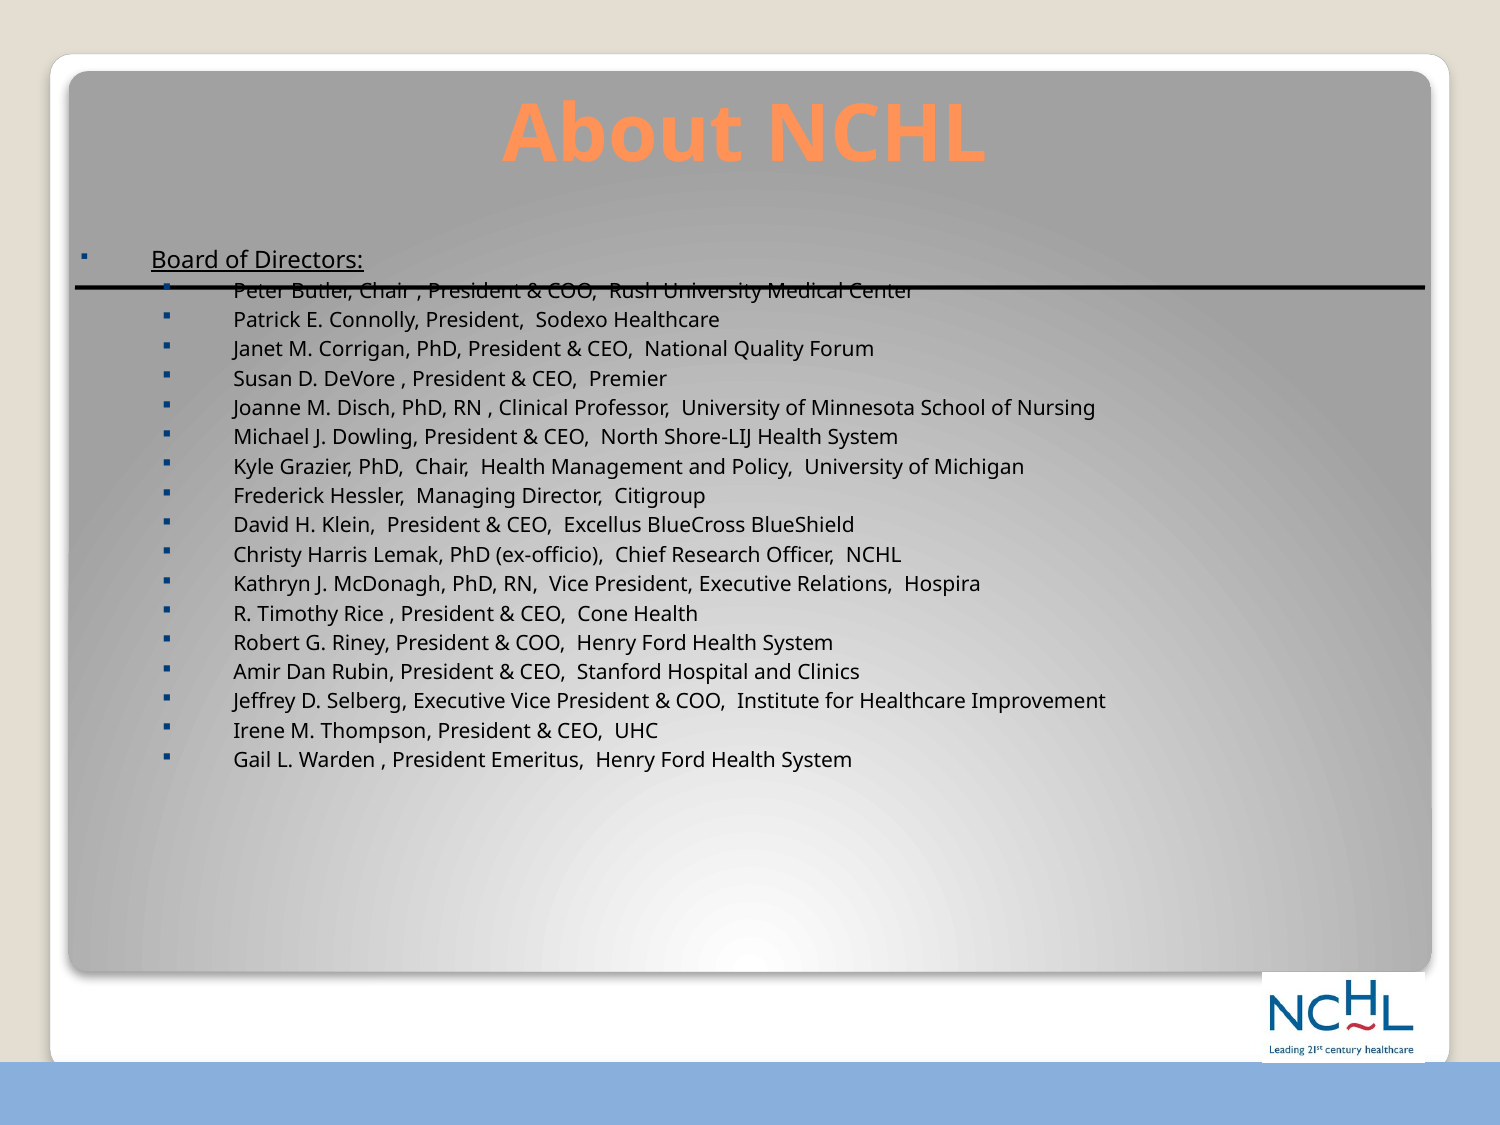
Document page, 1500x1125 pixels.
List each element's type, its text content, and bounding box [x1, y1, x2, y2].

list About NCHL Board of Directors: Peter Butler, Chair , President & COO, Rush University Medical Center Patrick E. Connolly, President, Sodexo Healthcare Janet M. Corrigan, PhD, President & CEO, National Quality Forum Susan D. DeVore , President & CEO, Premier Joanne M. Disch, PhD, RN , Clinical Professor, University of Minnesota School of Nursing Michael J. Dowling, President & CEO, North Shore-LIJ Health System Kyle Grazier, PhD, Chair, Health Management and Policy, University of Michigan Frederick Hessler, Managing Director, Citigroup David H. Klein, President & CEO, Excellus BlueCross BlueShield Christy Harris Lemak, PhD (ex-officio), Chief Research Officer, NCHL Kathryn J. McDonagh, PhD, RN, Vice President, Executive Relations, Hospira R. Timothy Rice , President & CEO, Cone Health Robert G. Riney, President & COO, Henry Ford Health System Amir Dan Rubin, President & CEO, Stanford Hospital and Clinics Jeffrey D. Selberg, Executive Vice President & COO, Institute for Healthcare Improvement Irene M. Thompson, President & CEO, UHC Gail L. Warden , President Emeritus, Henry Ford Health System [50, 66, 1425, 788]
picture [0, 972, 1500, 1125]
